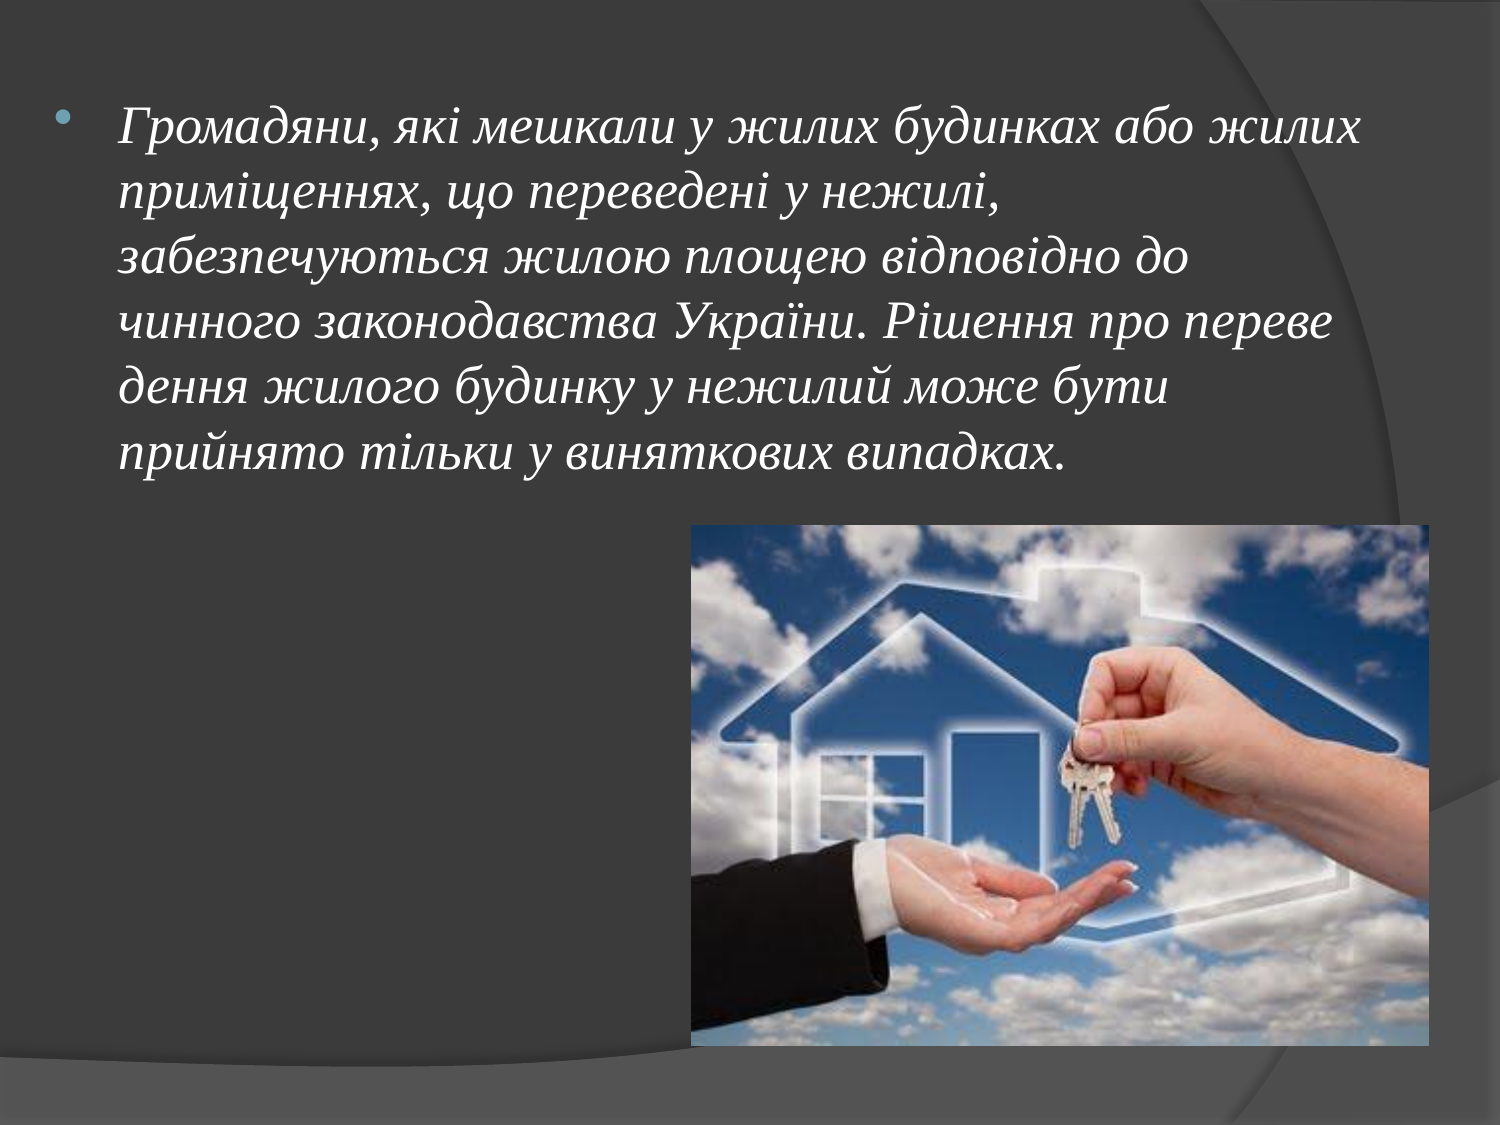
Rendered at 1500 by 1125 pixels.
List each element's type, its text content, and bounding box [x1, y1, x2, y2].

picture [691, 524, 1429, 1046]
list Громадяни, які мешкали у жилих будинках або жилих примі­щеннях, що переведені у нежилі, забезпечуються жилою площею відповідно до чинного законодавства України. Рішення про переве­дення жилого будинку у нежилий може бути прийнято тільки у виняткових випадках. [35, 82, 1390, 825]
